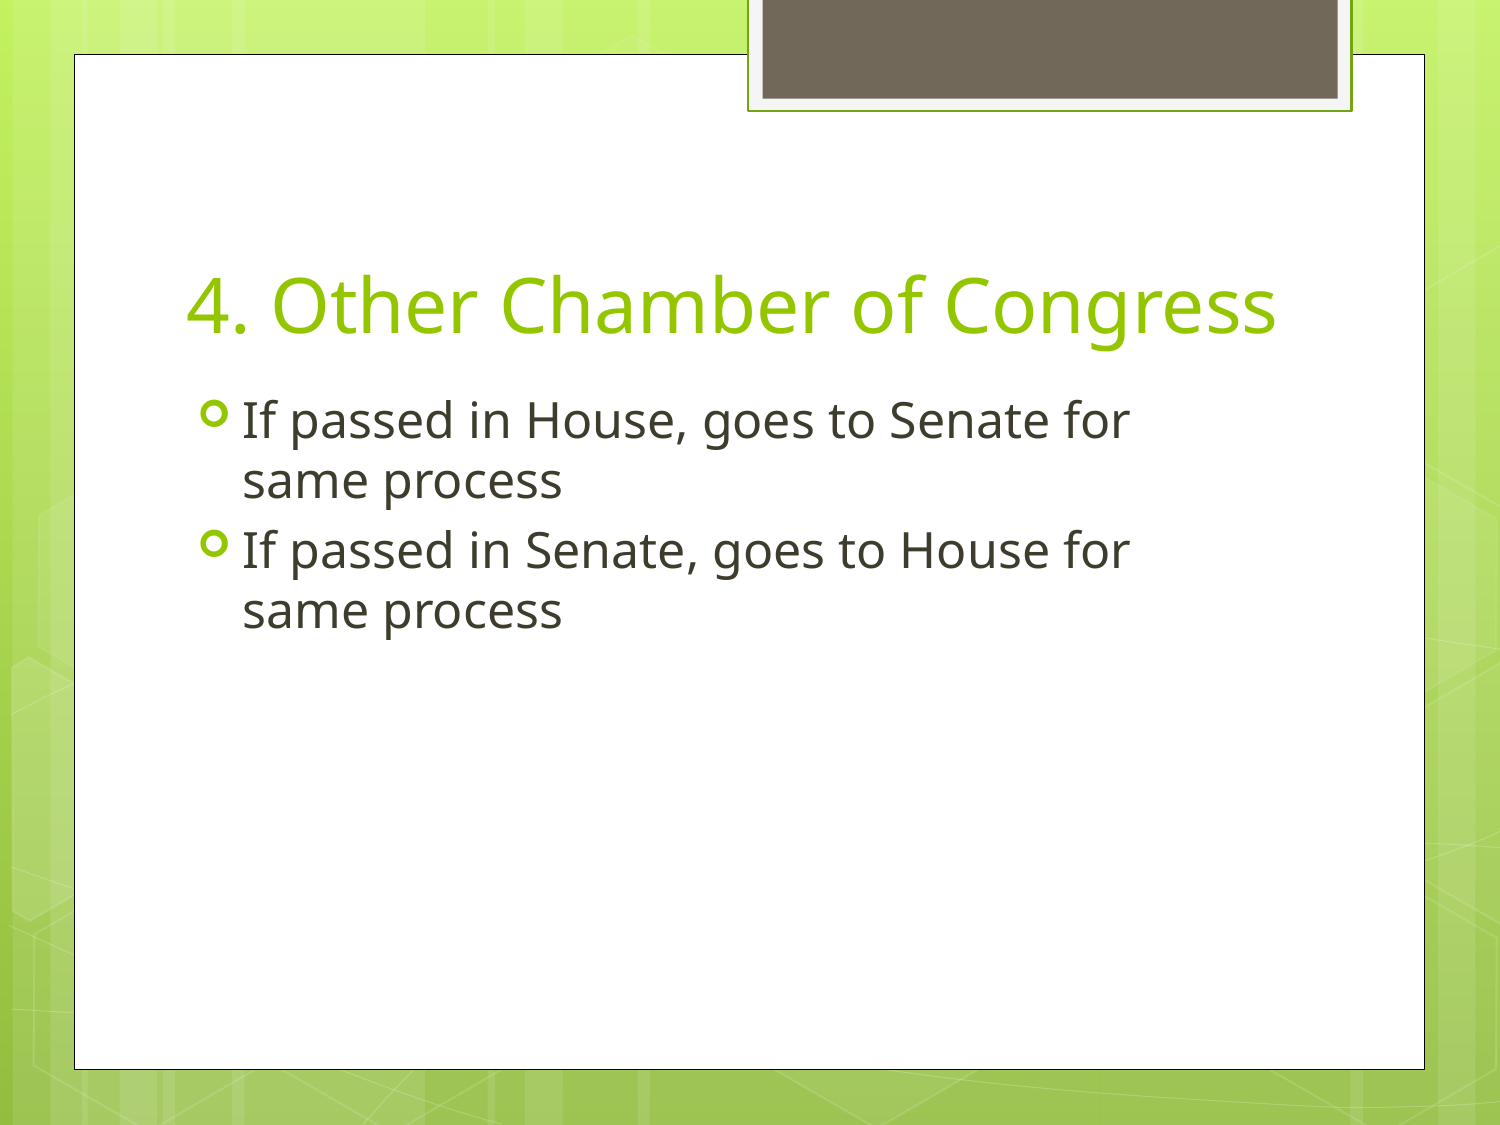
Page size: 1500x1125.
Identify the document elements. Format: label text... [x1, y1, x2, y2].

title 4. Other Chamber of Congress [171, 168, 1324, 357]
list If passed in House, goes to Senate for same process If passed in Senate, goes to House for same process [171, 381, 1283, 957]
